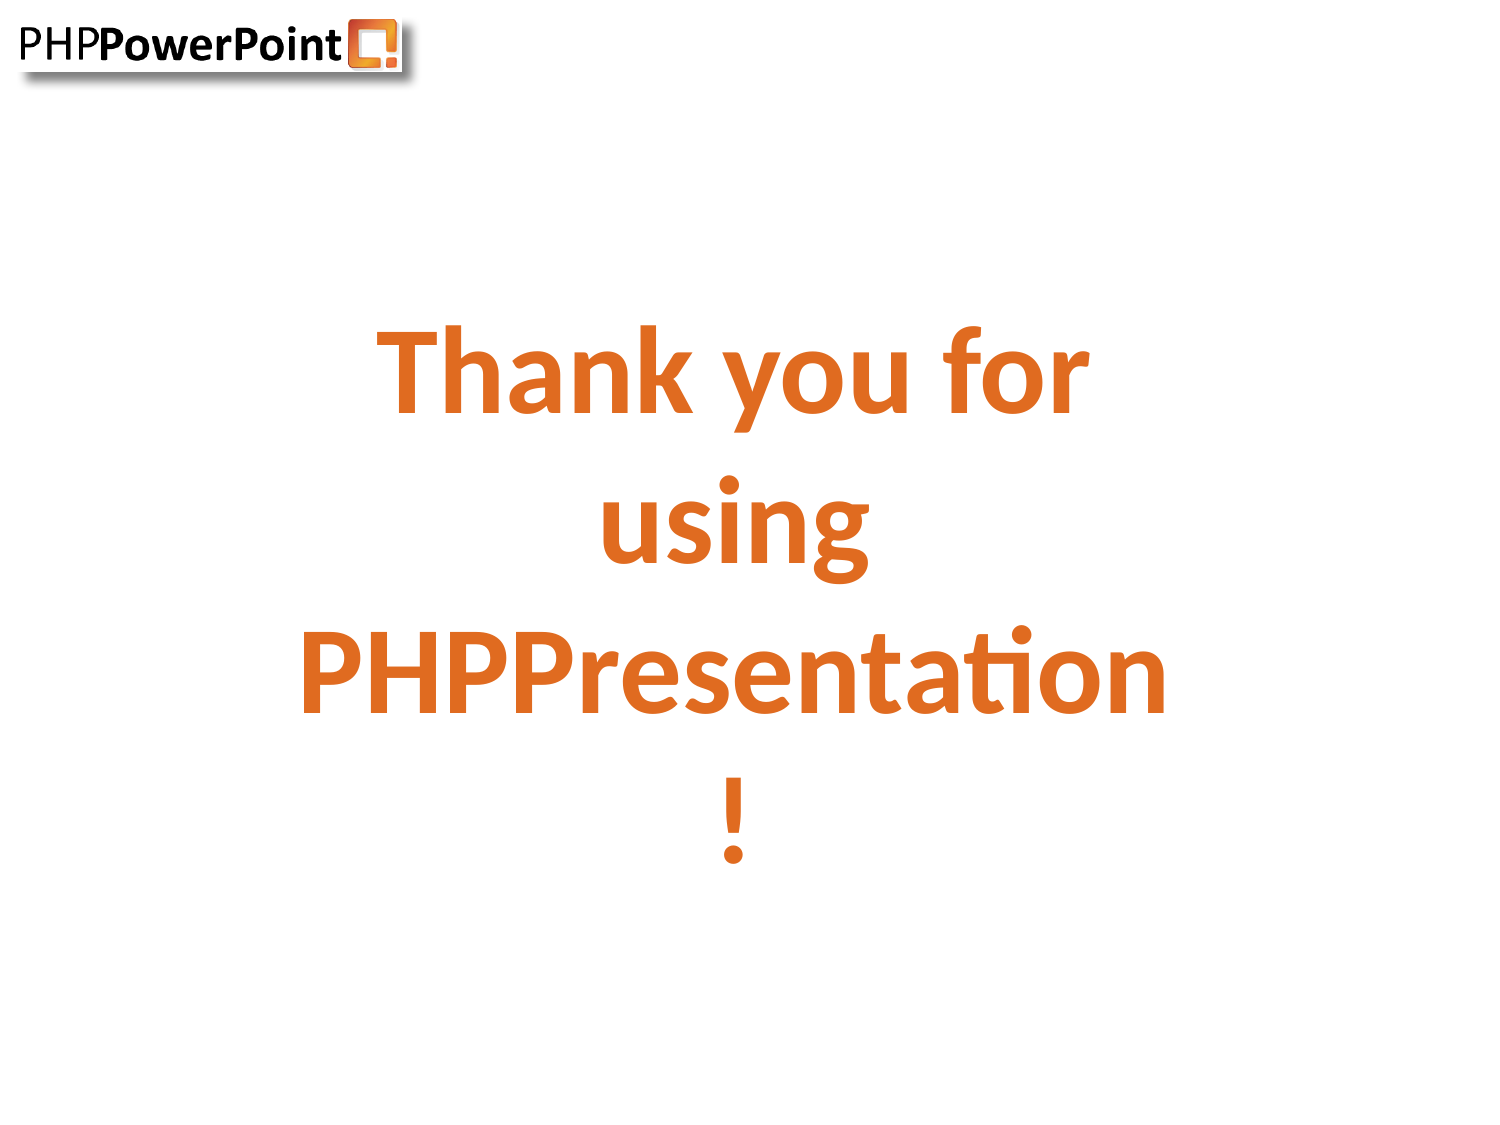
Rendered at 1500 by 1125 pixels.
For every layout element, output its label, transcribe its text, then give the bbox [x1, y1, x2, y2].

text_box Thank you for using PHPPresentation! [265, 281, 1204, 897]
picture [15, 15, 402, 73]
